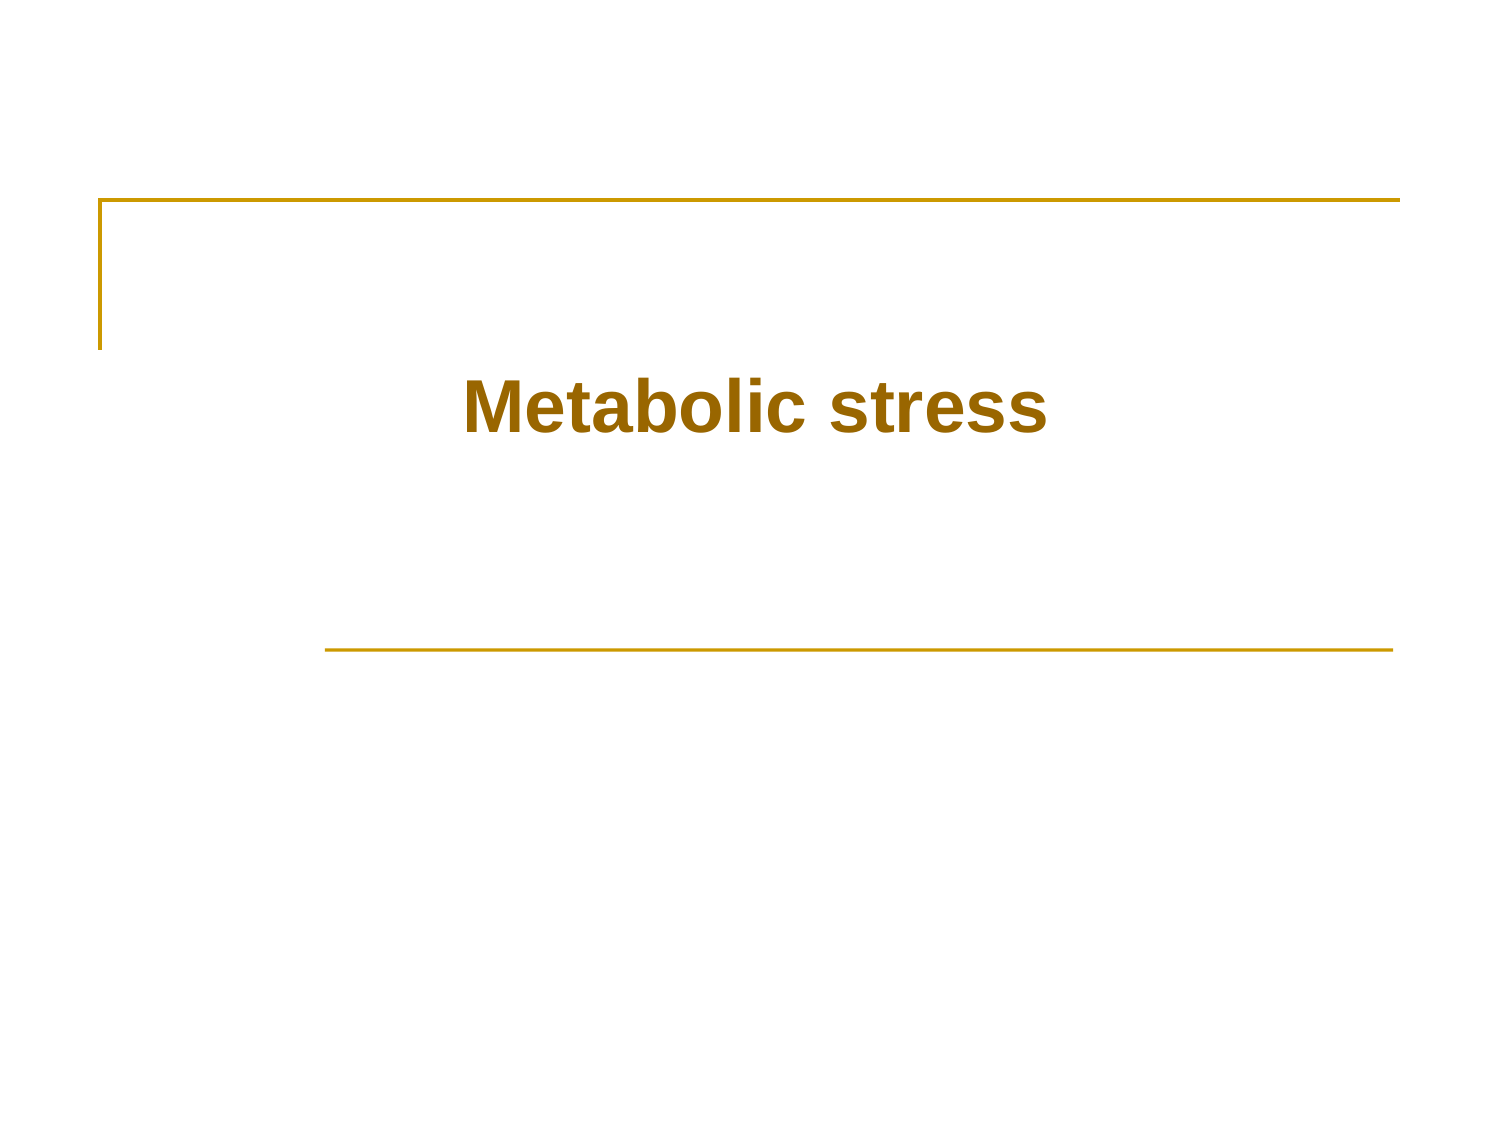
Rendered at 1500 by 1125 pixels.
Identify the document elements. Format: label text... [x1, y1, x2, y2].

title Metabolic stress [112, 350, 1400, 738]
